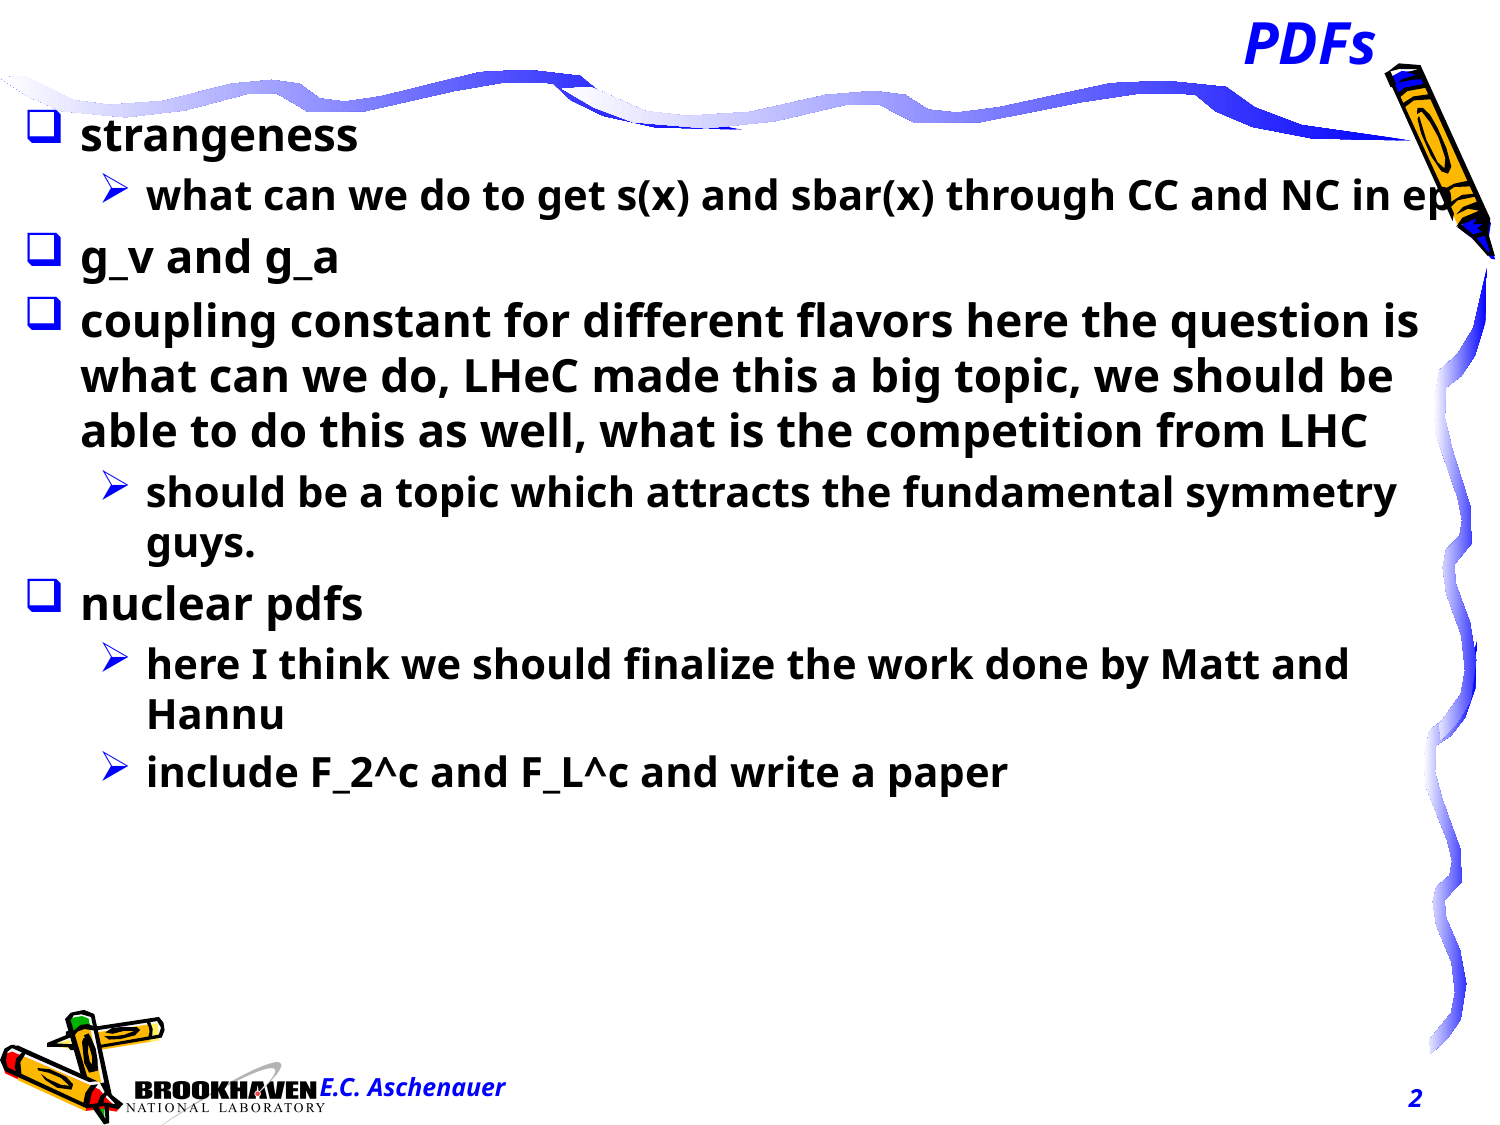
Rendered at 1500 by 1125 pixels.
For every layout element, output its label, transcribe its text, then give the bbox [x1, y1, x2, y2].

list strangeness what can we do to get s(x) and sbar(x) through CC and NC in ep g_v and g_a coupling constant for different flavors here the question is what can we do, LHeC made this a big topic, we should be able to do this as well, what is the competition from LHC should be a topic which attracts the fundamental symmetry guys. nuclear pdfs here I think we should finalize the work done by Matt and Hannu include F_2^c and F_L^c and write a paper [8, 97, 1490, 1069]
picture [126, 1069, 325, 1125]
slide_number E.C. Aschenauer [284, 1063, 522, 1108]
title PDFs [3, 3, 1392, 84]
slide_number 2 [1349, 1074, 1438, 1117]
